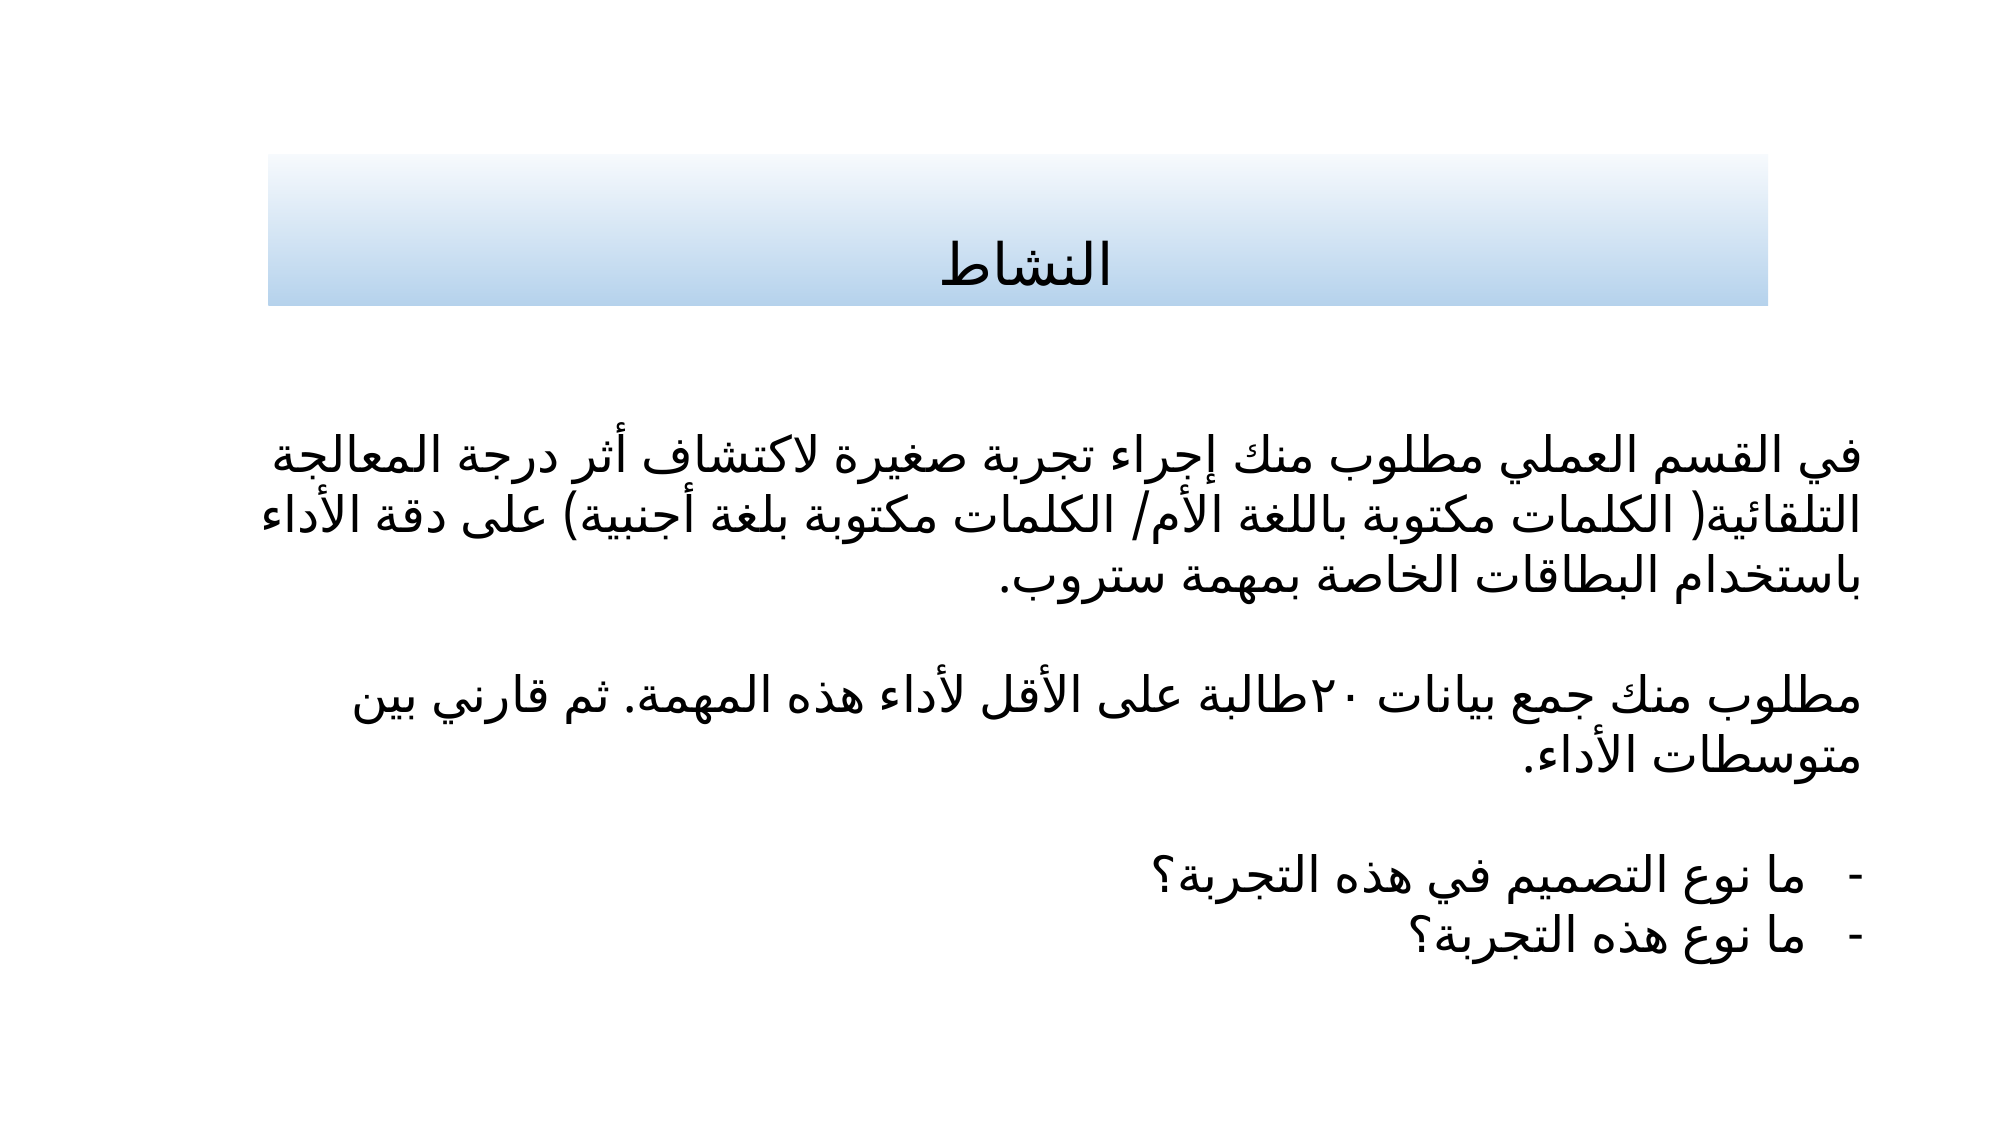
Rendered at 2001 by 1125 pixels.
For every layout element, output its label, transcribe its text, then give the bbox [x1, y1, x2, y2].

subtitle في القسم العملي مطلوب منك إجراء تجربة صغيرة لاكتشاف أثر درجة المعالجة التلقائية( الكلمات مكتوبة باللغة الأم/ الكلمات مكتوبة بلغة أجنبية) على دقة الأداء باستخدام البطاقات الخاصة بمهمة ستروب. مطلوب منك جمع بيانات ٢٠طالبة على الأقل لأداء هذه المهمة. ثم قارني بين متوسطات الأداء. ما نوع التصميم في هذه التجربة؟ ما نوع هذه التجربة؟ [121, 415, 1879, 1125]
title النشاط [268, 154, 1769, 306]
